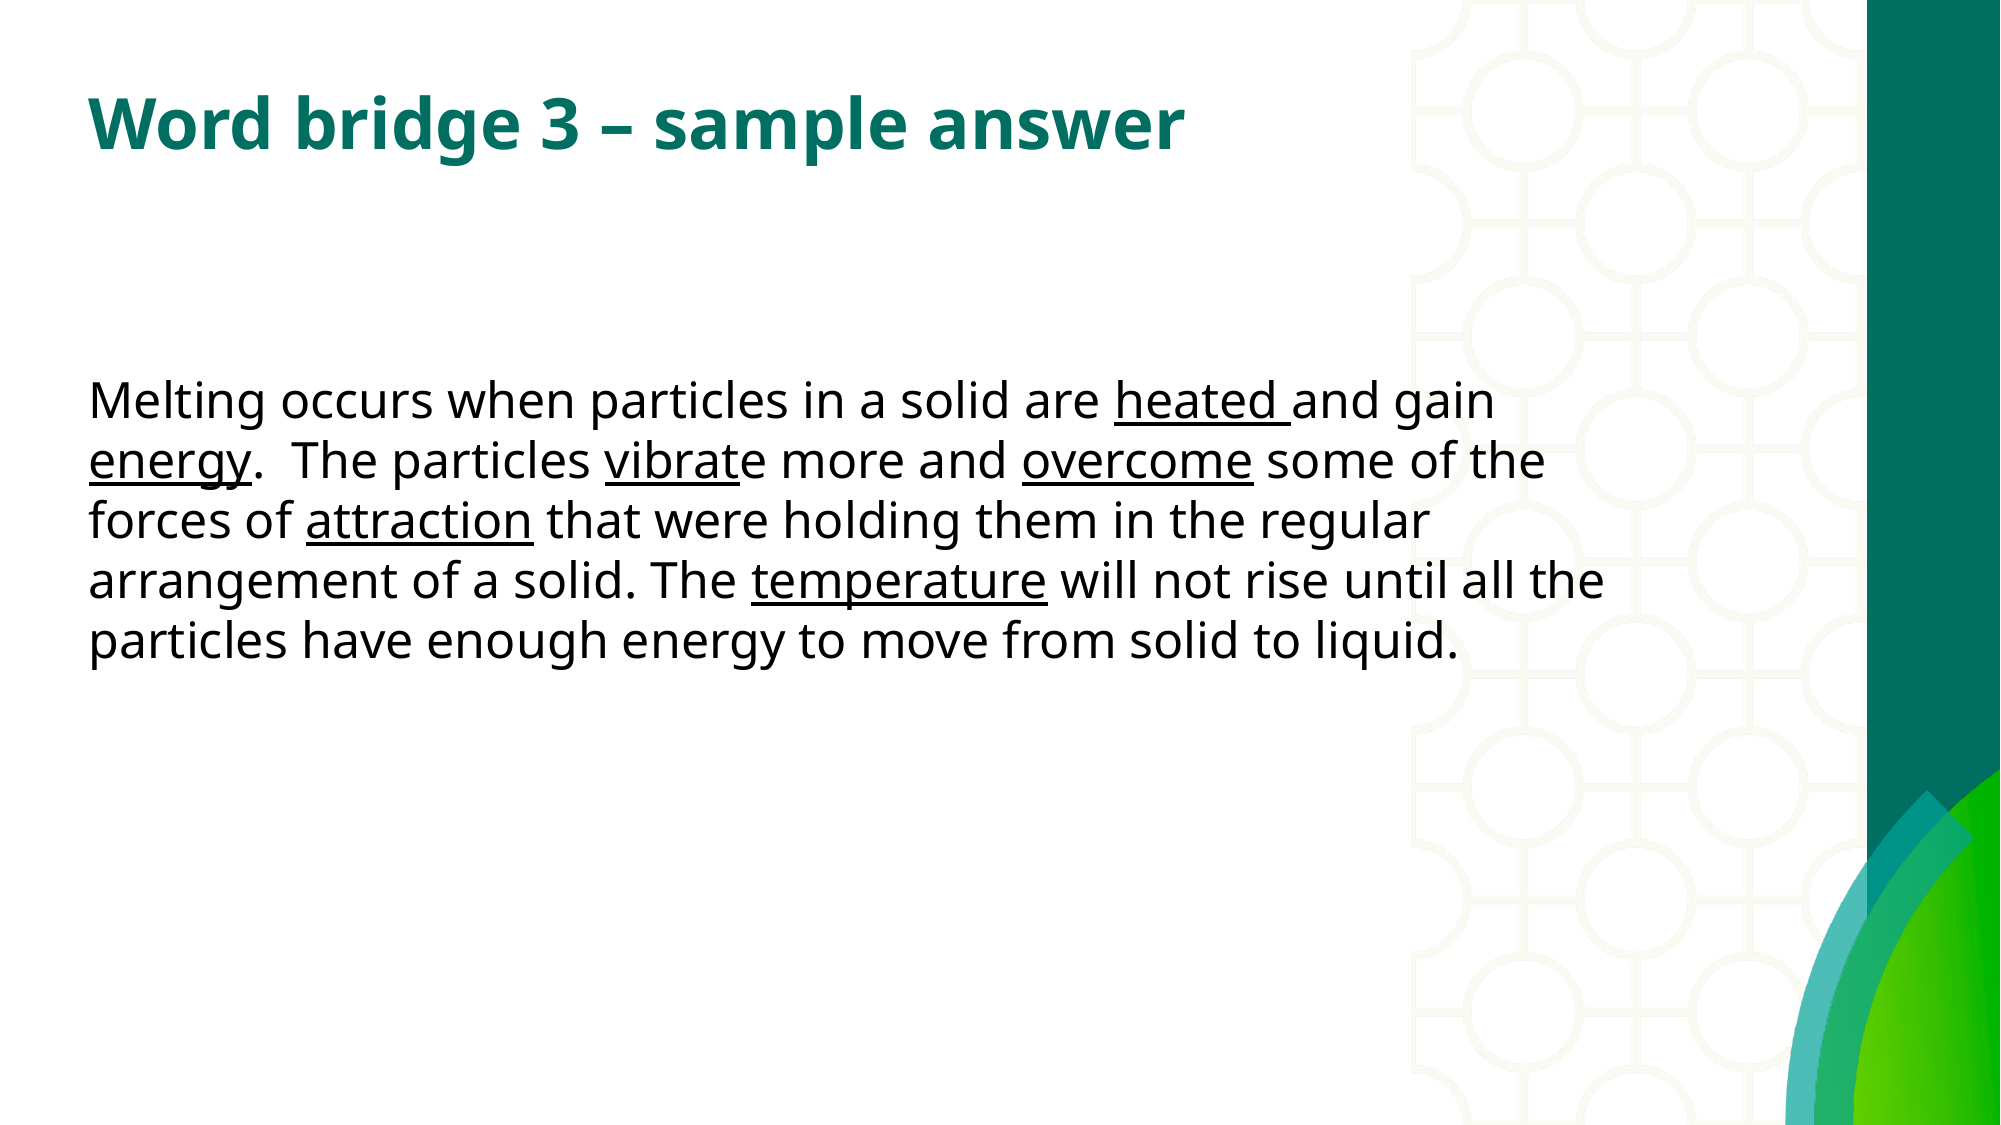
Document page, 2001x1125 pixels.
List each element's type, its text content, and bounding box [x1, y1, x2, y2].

title Word bridge 3 – sample answer [88, 88, 1743, 161]
picture [1411, 0, 2001, 1125]
list Melting occurs when particles in a solid are heated and gain energy. The particles vibrate more and overcome some of the forces of attraction that were holding them in the regular arrangement of a solid. The temperature will not rise until all the particles have enough energy to move from solid to liquid. [88, 368, 1647, 1125]
